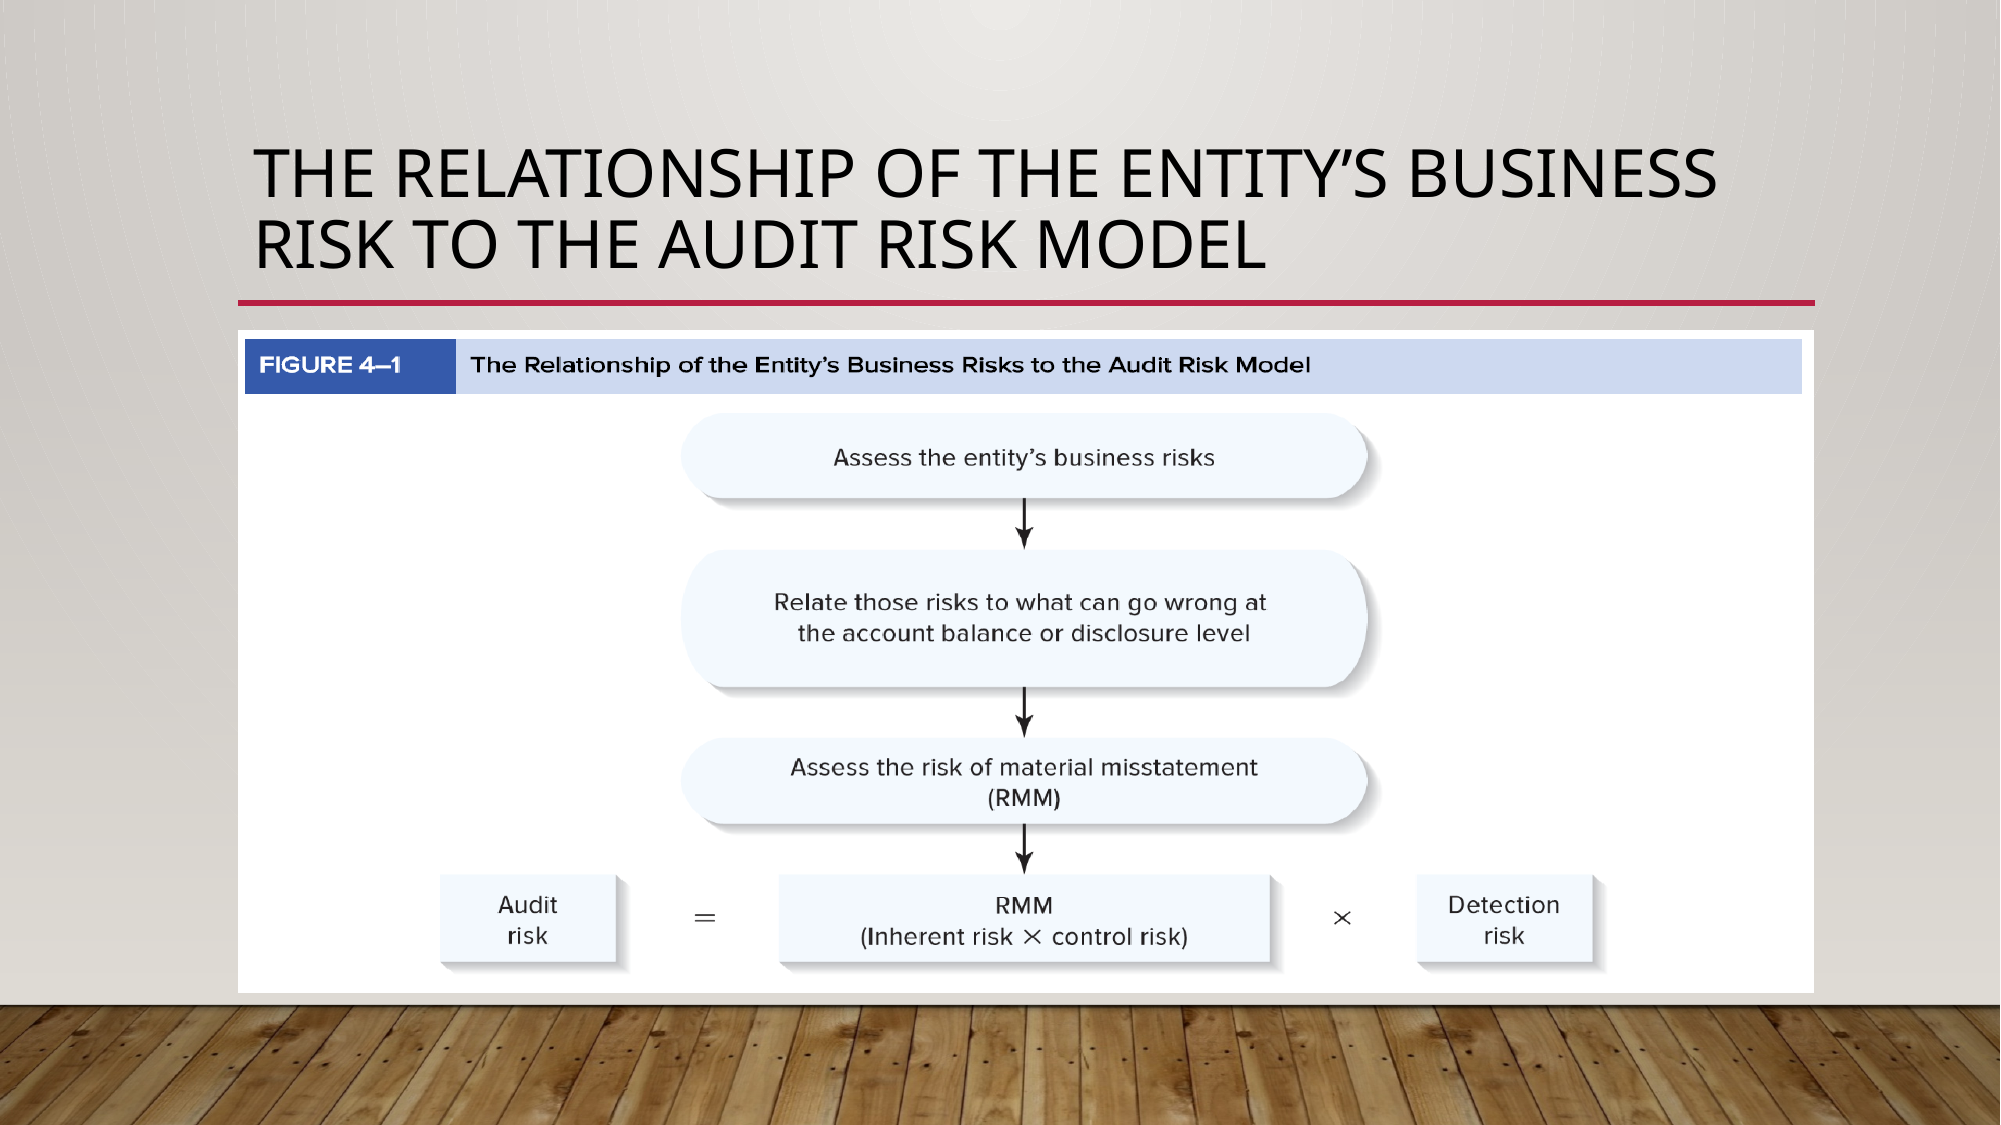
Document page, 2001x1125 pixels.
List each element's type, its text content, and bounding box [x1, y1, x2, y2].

title The relationship of the entity’s business risk to the Audit Risk model [238, 131, 1814, 305]
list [237, 330, 1814, 994]
picture [0, 1005, 2000, 1125]
